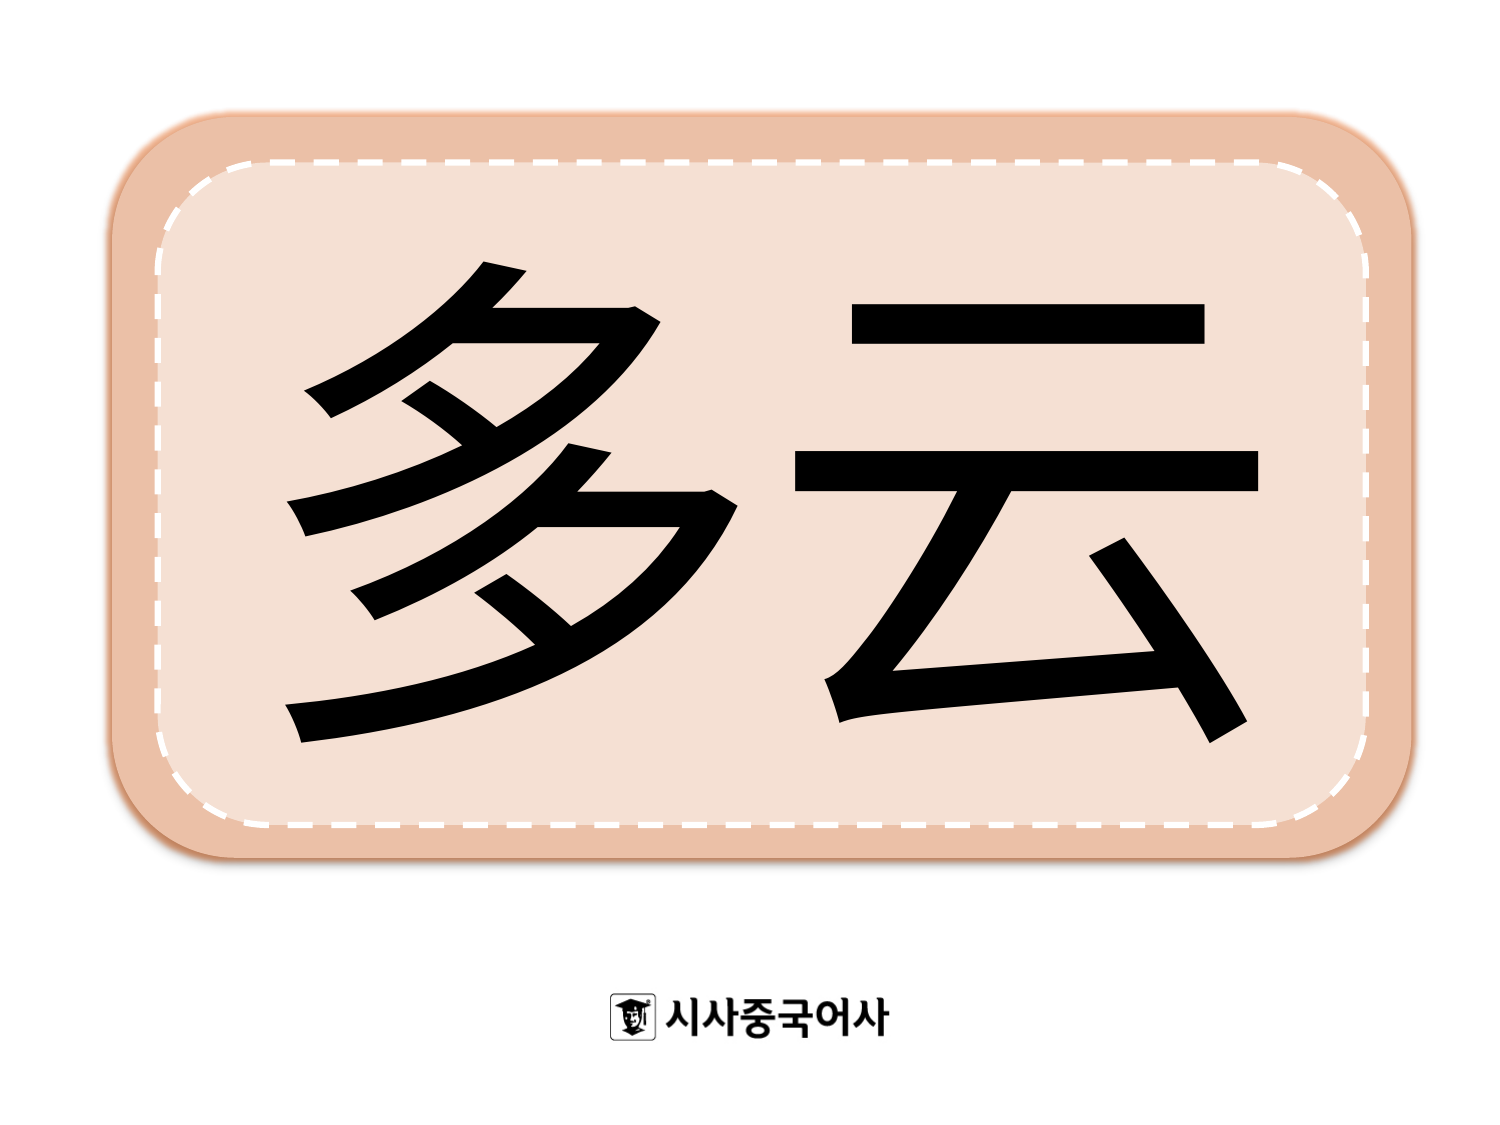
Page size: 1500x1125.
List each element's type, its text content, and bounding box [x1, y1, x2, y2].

text_box 多云 [162, 160, 1371, 824]
picture [602, 987, 898, 1047]
